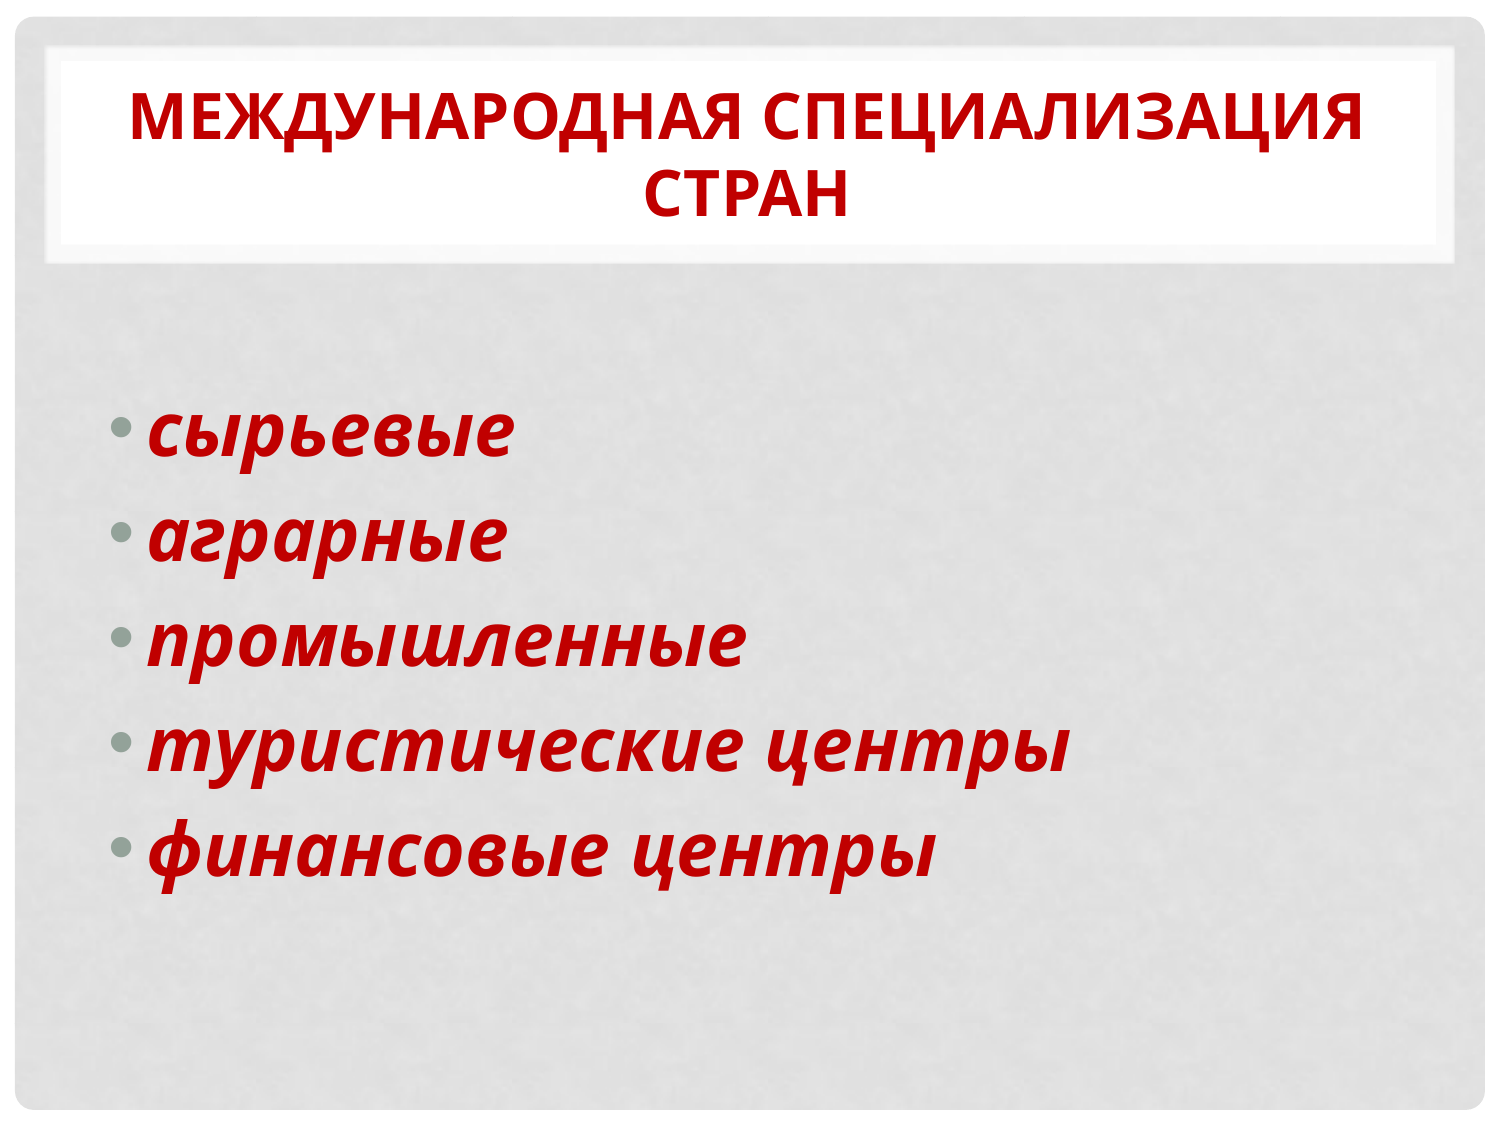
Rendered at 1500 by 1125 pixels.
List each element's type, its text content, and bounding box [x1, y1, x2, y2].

list сырьевые аграрные промышленные туристические центры финансовые центры [75, 373, 1425, 1005]
title Международная специализация стран [69, 66, 1425, 238]
